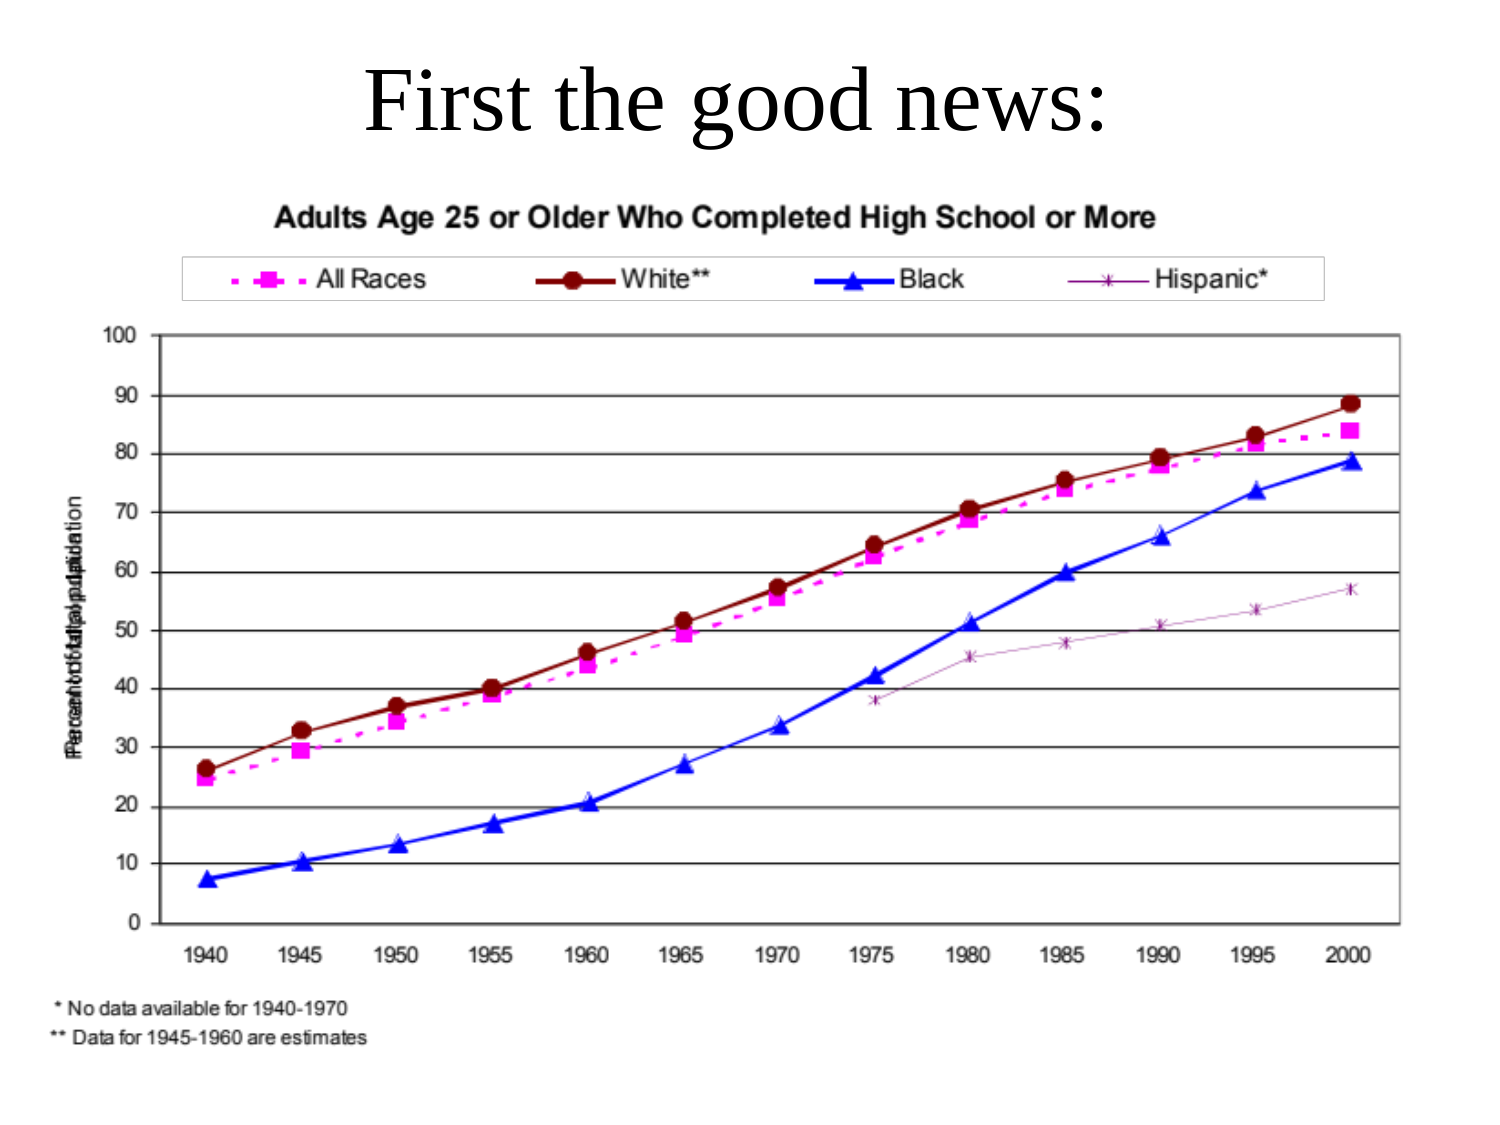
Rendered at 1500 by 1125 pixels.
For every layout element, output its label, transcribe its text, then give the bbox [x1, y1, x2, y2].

title First the good news: [99, 0, 1375, 180]
picture [37, 181, 1451, 1091]
